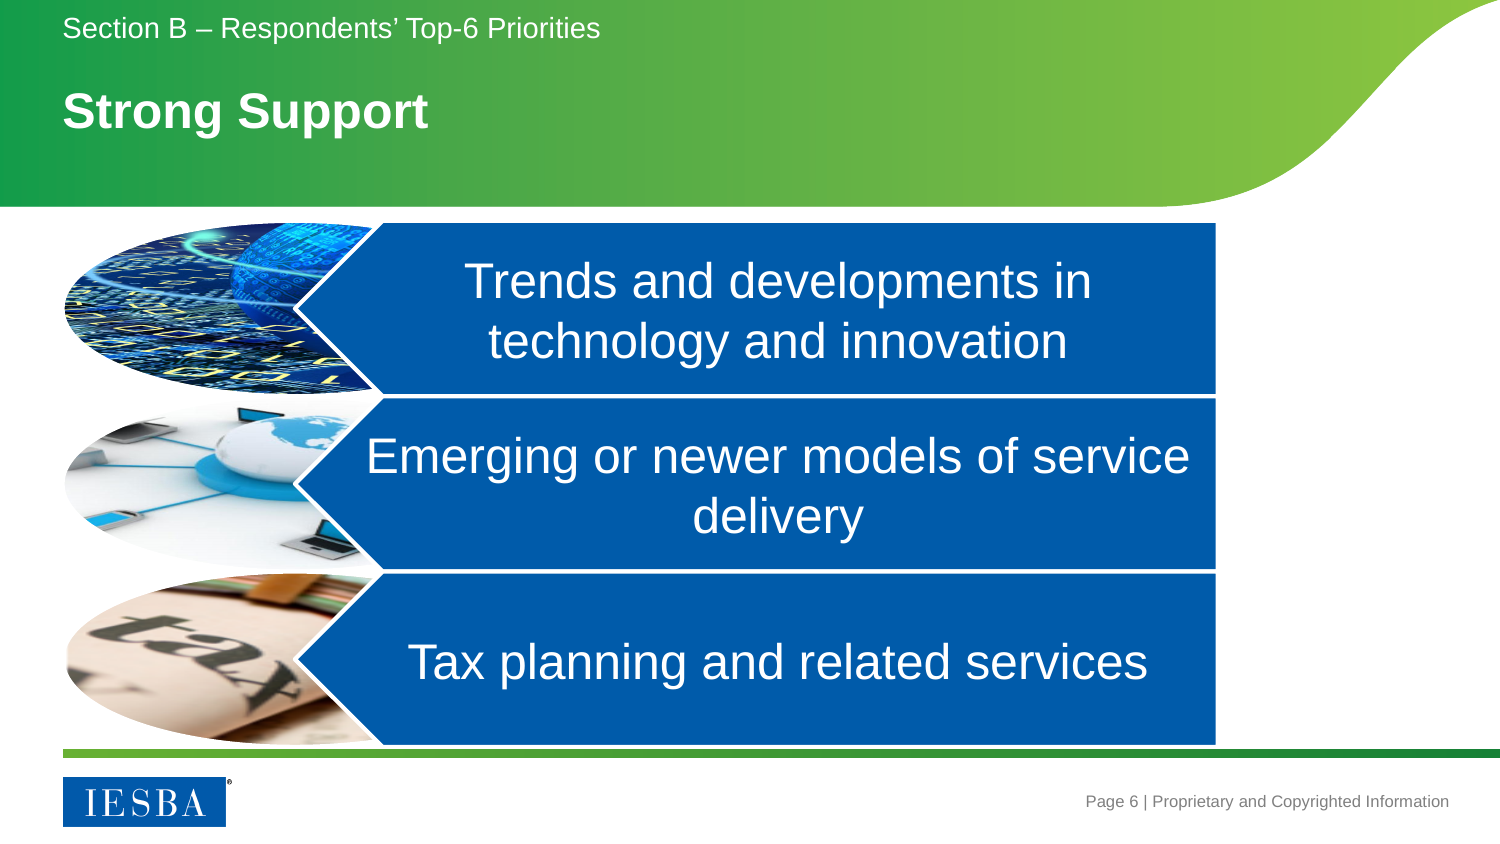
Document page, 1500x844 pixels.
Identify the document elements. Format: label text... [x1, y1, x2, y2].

picture [0, 0, 1500, 207]
picture [63, 777, 232, 827]
subtitle Section B – Respondents’ Top-6 Priorities [62, 9, 650, 47]
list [62, 220, 1451, 748]
title Strong Support [62, 75, 1300, 142]
